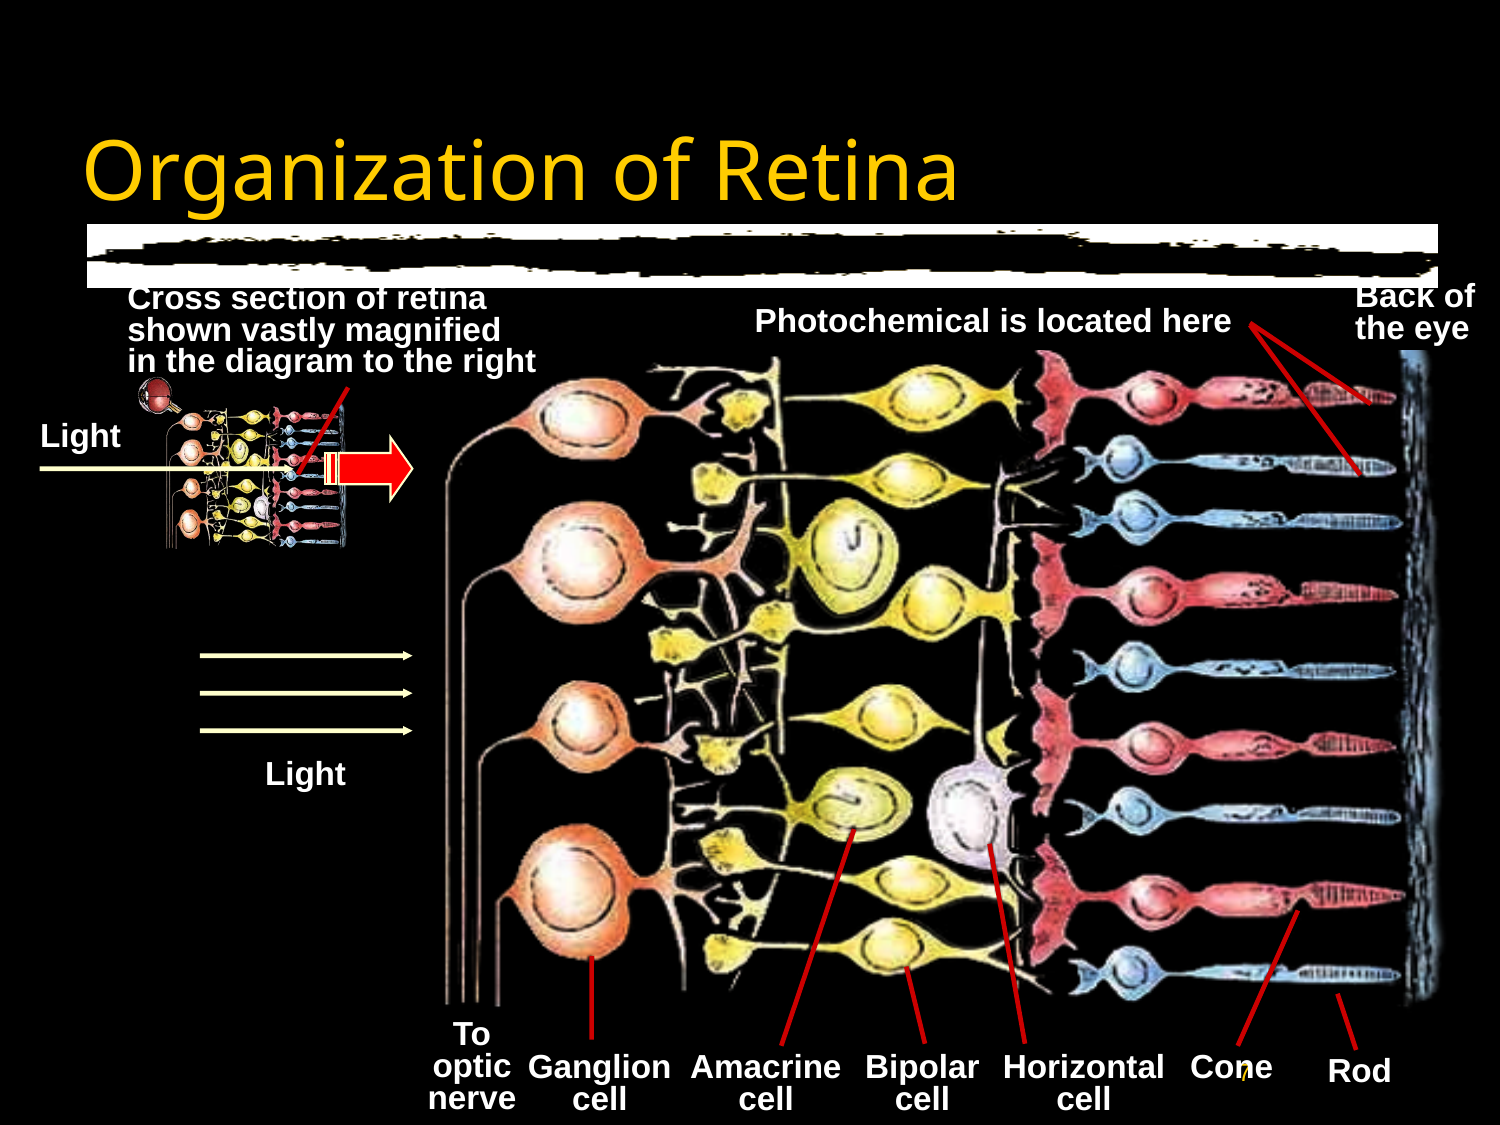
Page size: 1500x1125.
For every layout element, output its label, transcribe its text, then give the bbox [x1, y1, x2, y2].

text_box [24, 274, 1500, 1125]
title Organization of Retina [66, 37, 1342, 226]
